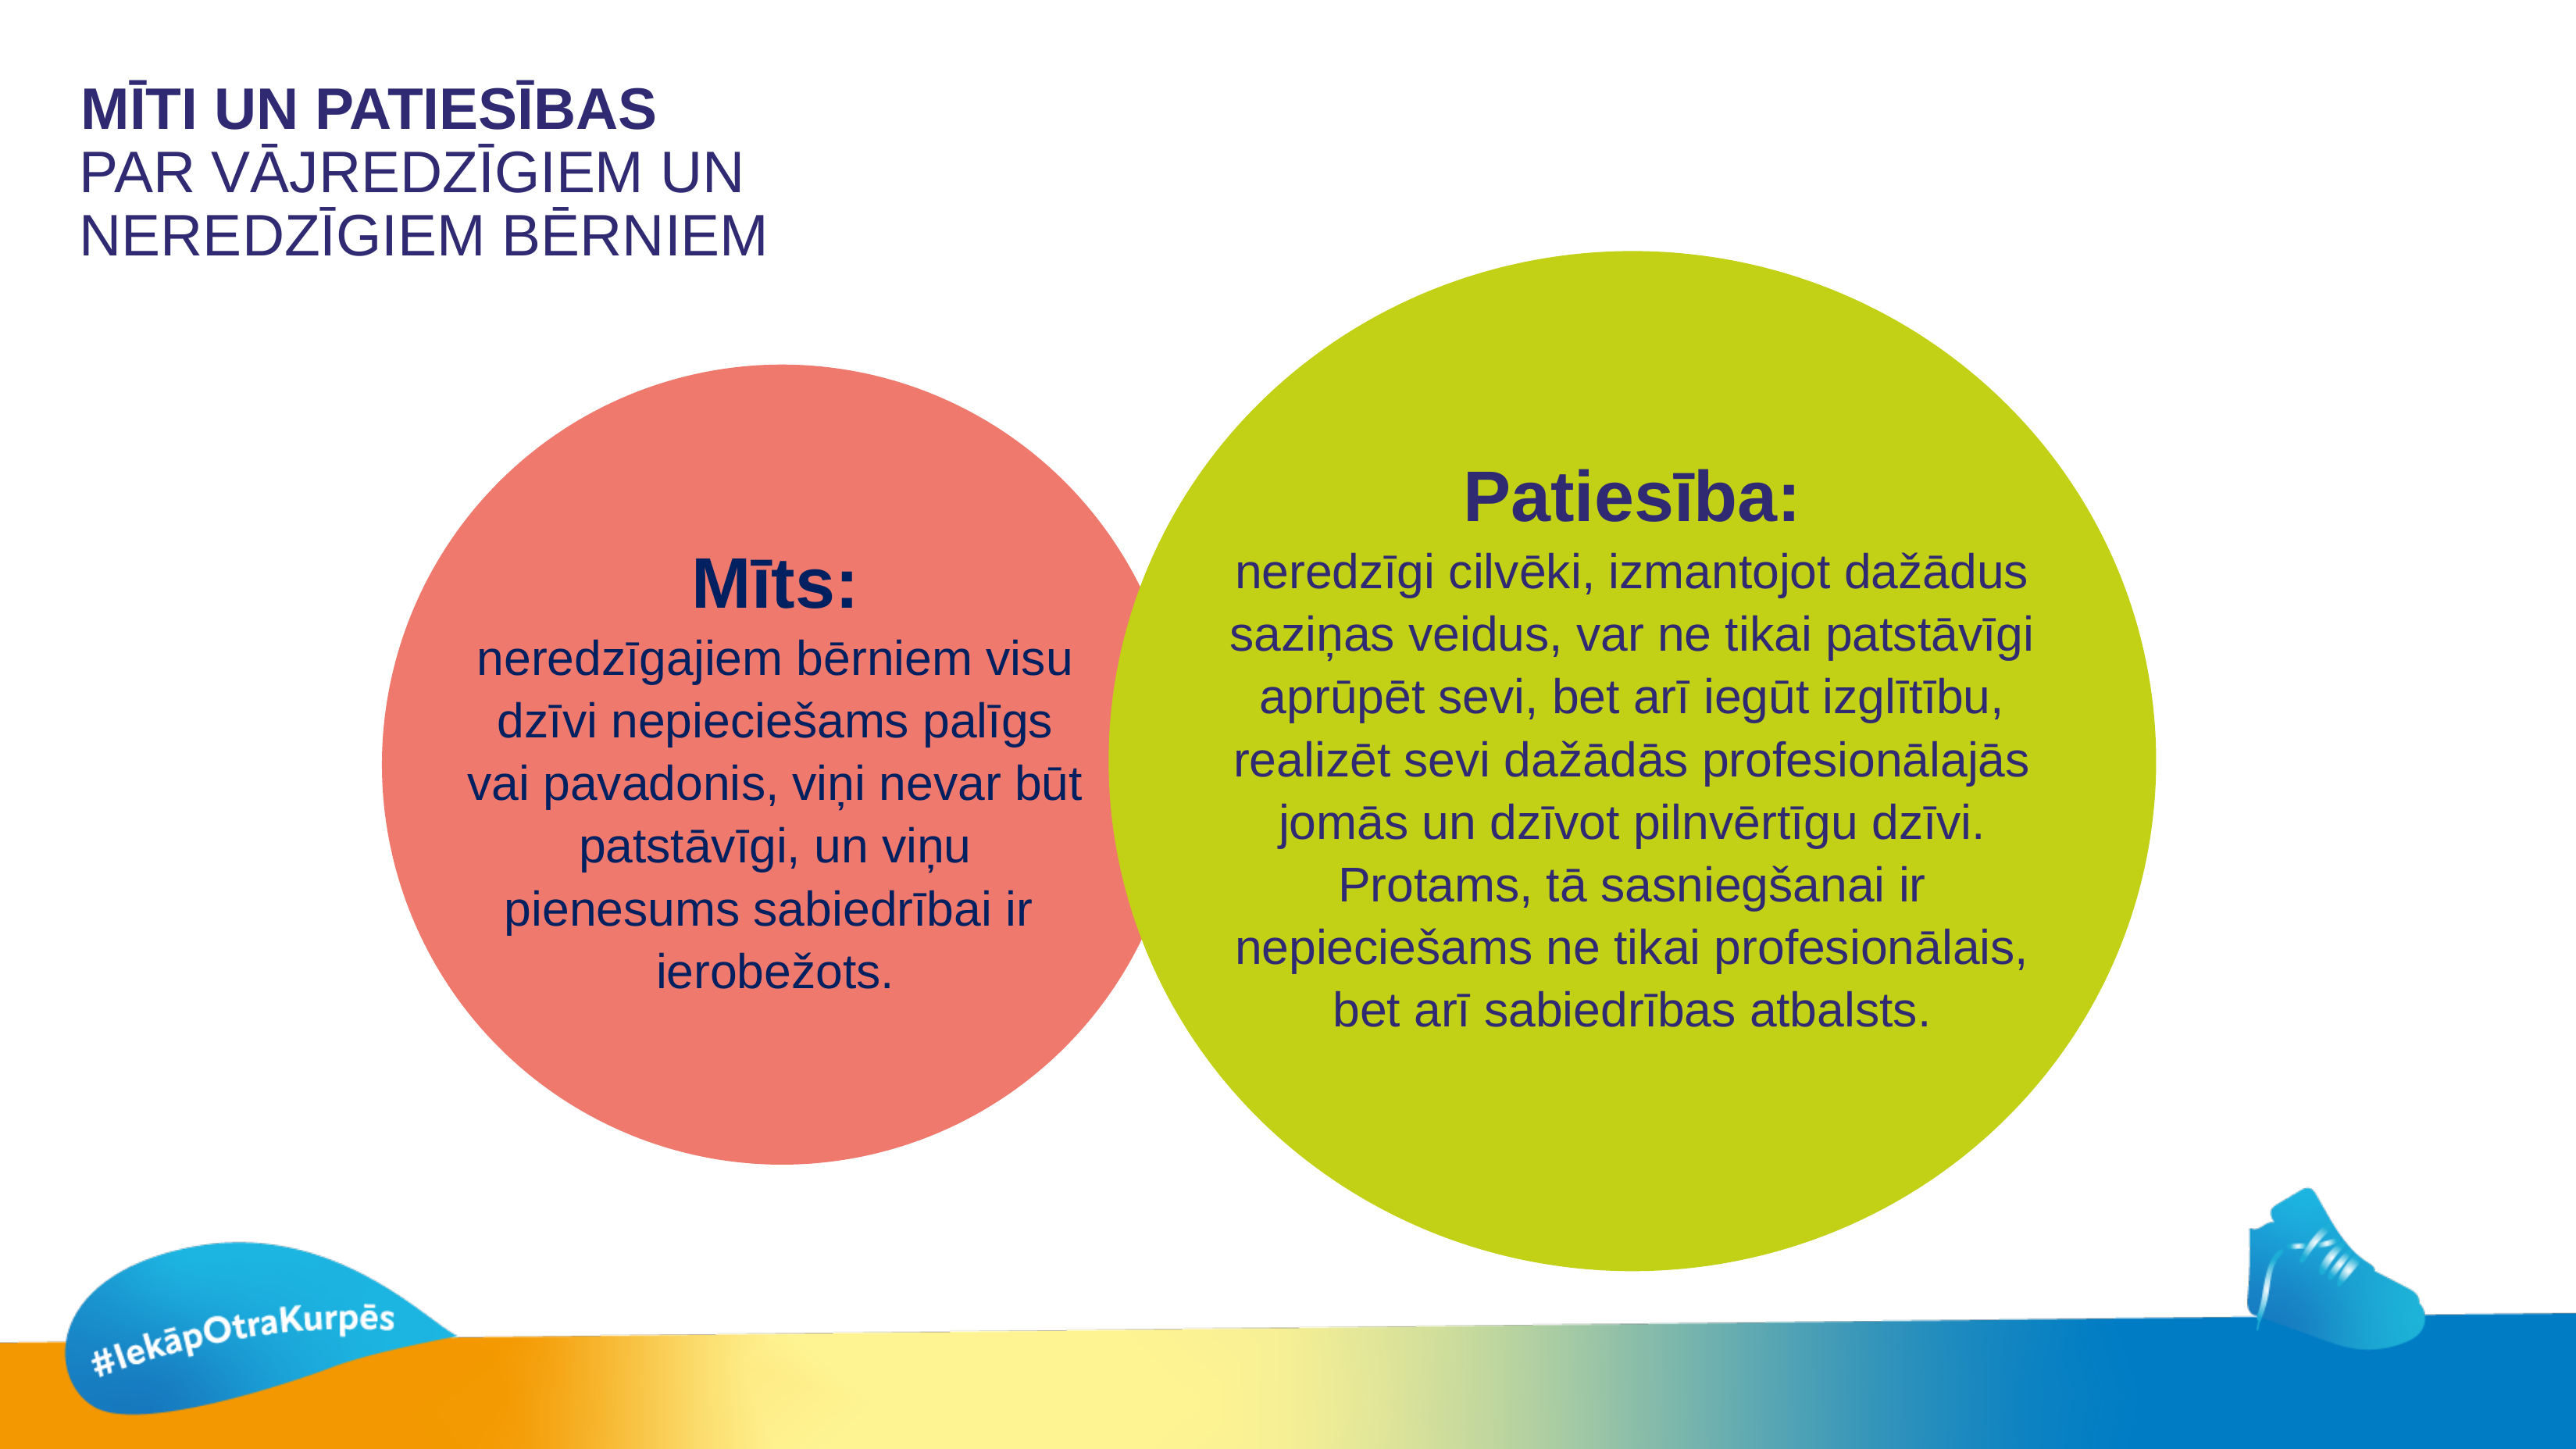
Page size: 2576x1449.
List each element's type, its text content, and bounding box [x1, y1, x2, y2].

picture [0, 1144, 2576, 1449]
text_box Mīts: neredzīgajiem bērniem visu dzīvi nepieciešams palīgs vai pavadonis, viņi nevar būt patstāvīgi, un viņu pienesums sabiedrībai ir ierobežots. [458, 524, 1092, 1005]
text_box Patiesība: neredzīgi cilvēki, izmantojot dažādus saziņas veidus, var ne tikai patstāvīgi aprūpēt sevi, bet arī iegūt izglītību, realizēt sevi dažādās profesionālajās jomās un dzīvot pilnvērtīgu dzīvi. Protams, tā sasniegšanai ir nepieciešams ne tikai profesionālais, bet arī sabiedrības atbalsts. [1194, 437, 2071, 1045]
title MĪTI UN PATIESĪBAS PAR VĀJREDZĪGIEM UN NEREDZĪGIEM BĒRNIEM [79, 77, 1236, 281]
text_box [462, 364, 1142, 1141]
text_box [2071, 481, 2157, 1040]
text_box [381, 529, 458, 1001]
text_box [1227, 251, 2038, 437]
text_box [1197, 1045, 2068, 1141]
text_box [1108, 481, 1194, 1041]
